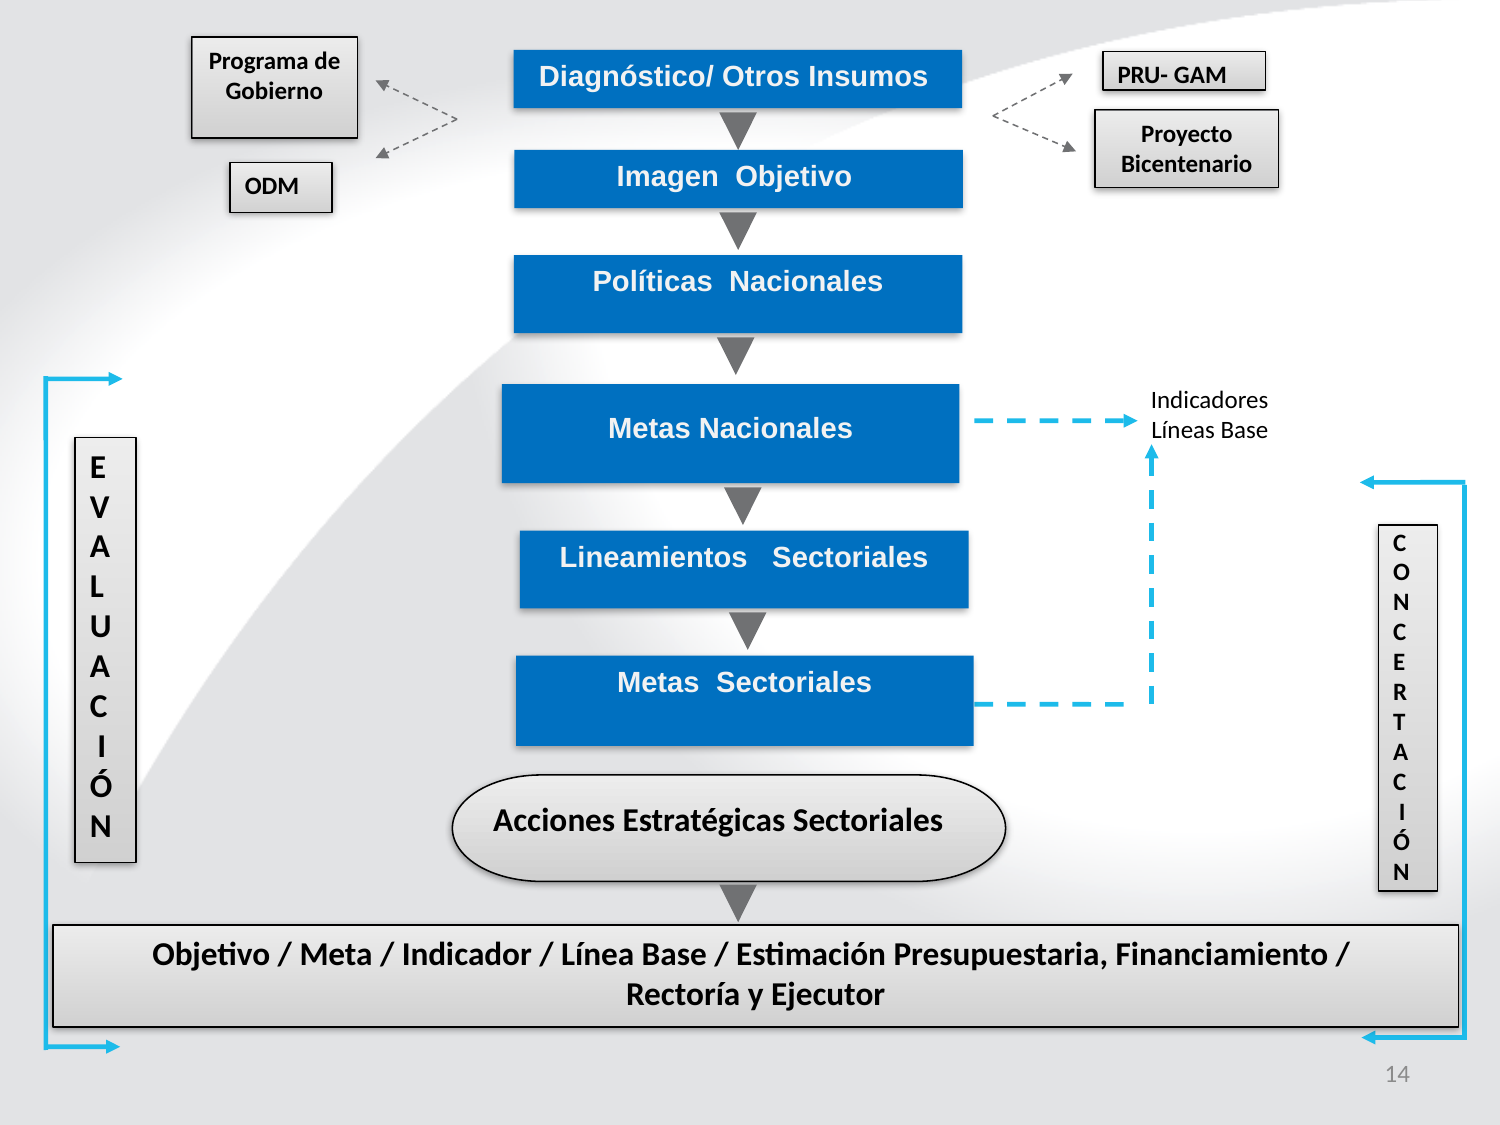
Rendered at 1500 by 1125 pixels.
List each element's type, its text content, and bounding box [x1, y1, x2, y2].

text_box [44, 36, 1468, 1051]
slide_number 14 [1074, 1058, 1425, 1103]
